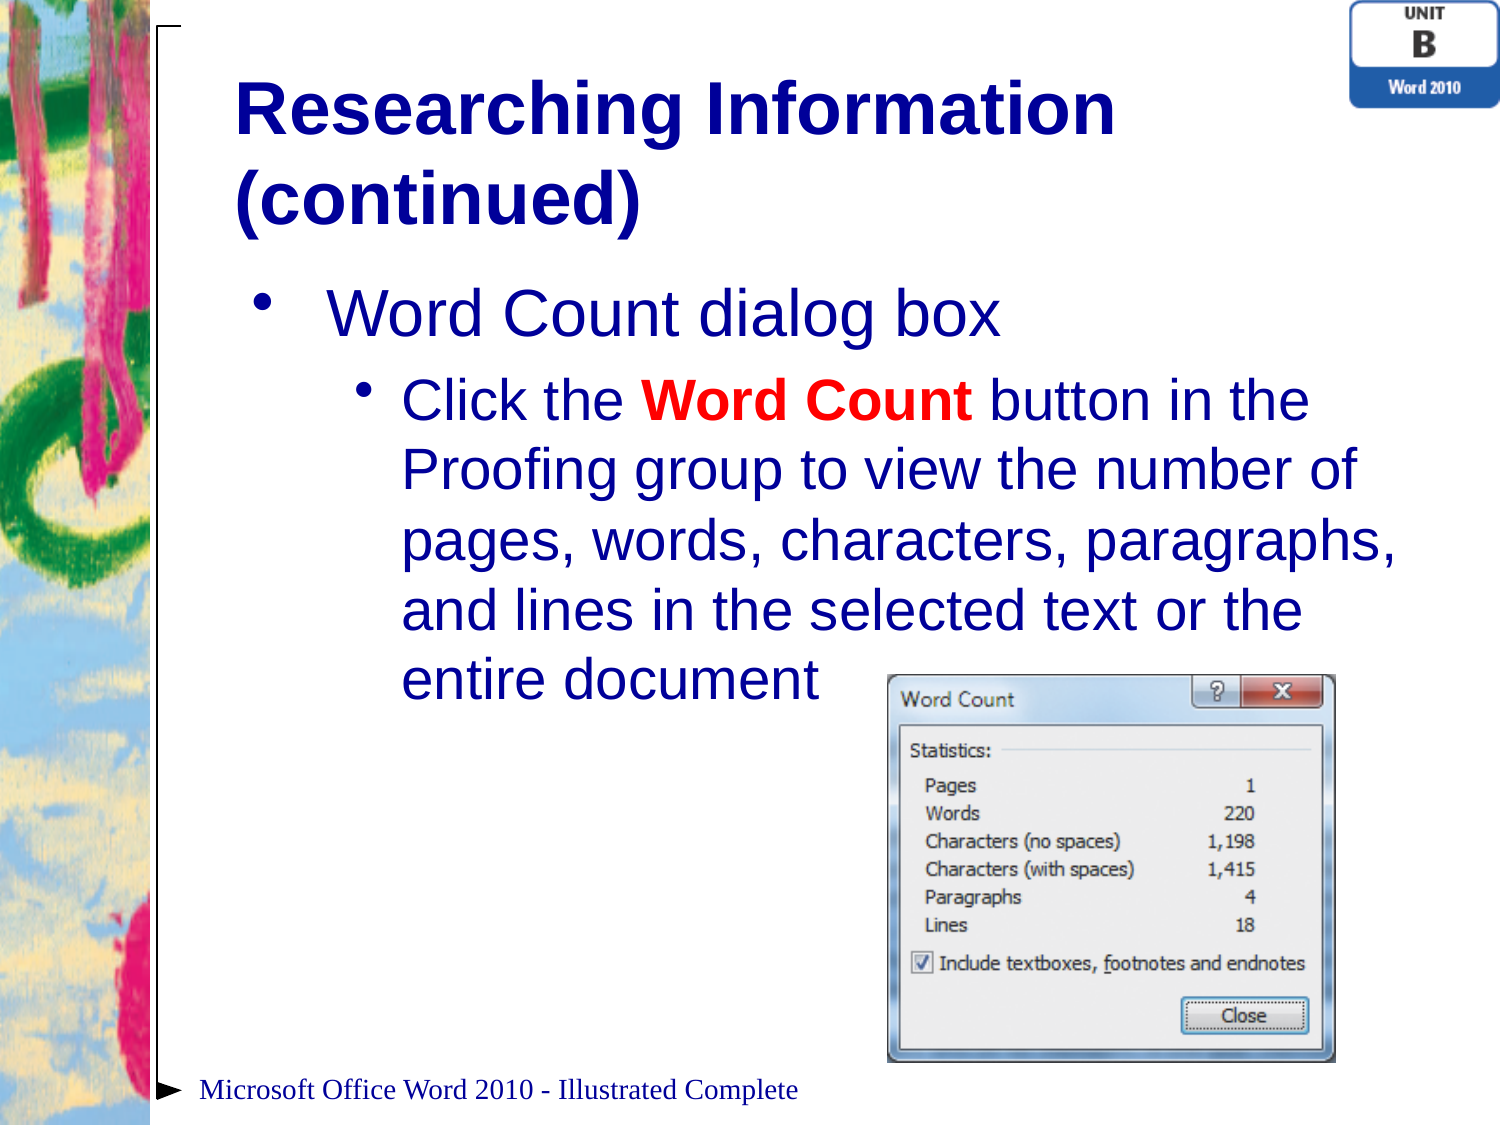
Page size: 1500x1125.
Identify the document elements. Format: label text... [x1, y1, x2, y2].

footer Microsoft Office Word 2010 - Illustrated Complete [183, 1062, 1147, 1125]
list Word Count dialog box Click the Word Count button in the Proofing group to view the number of pages, words, characters, paragraphs, and lines in the selected text or the entire document [235, 262, 1451, 1001]
picture [887, 674, 1336, 1063]
picture [0, 0, 150, 1125]
title Researching Information (continued) [218, 86, 1359, 213]
picture [1348, 0, 1500, 110]
